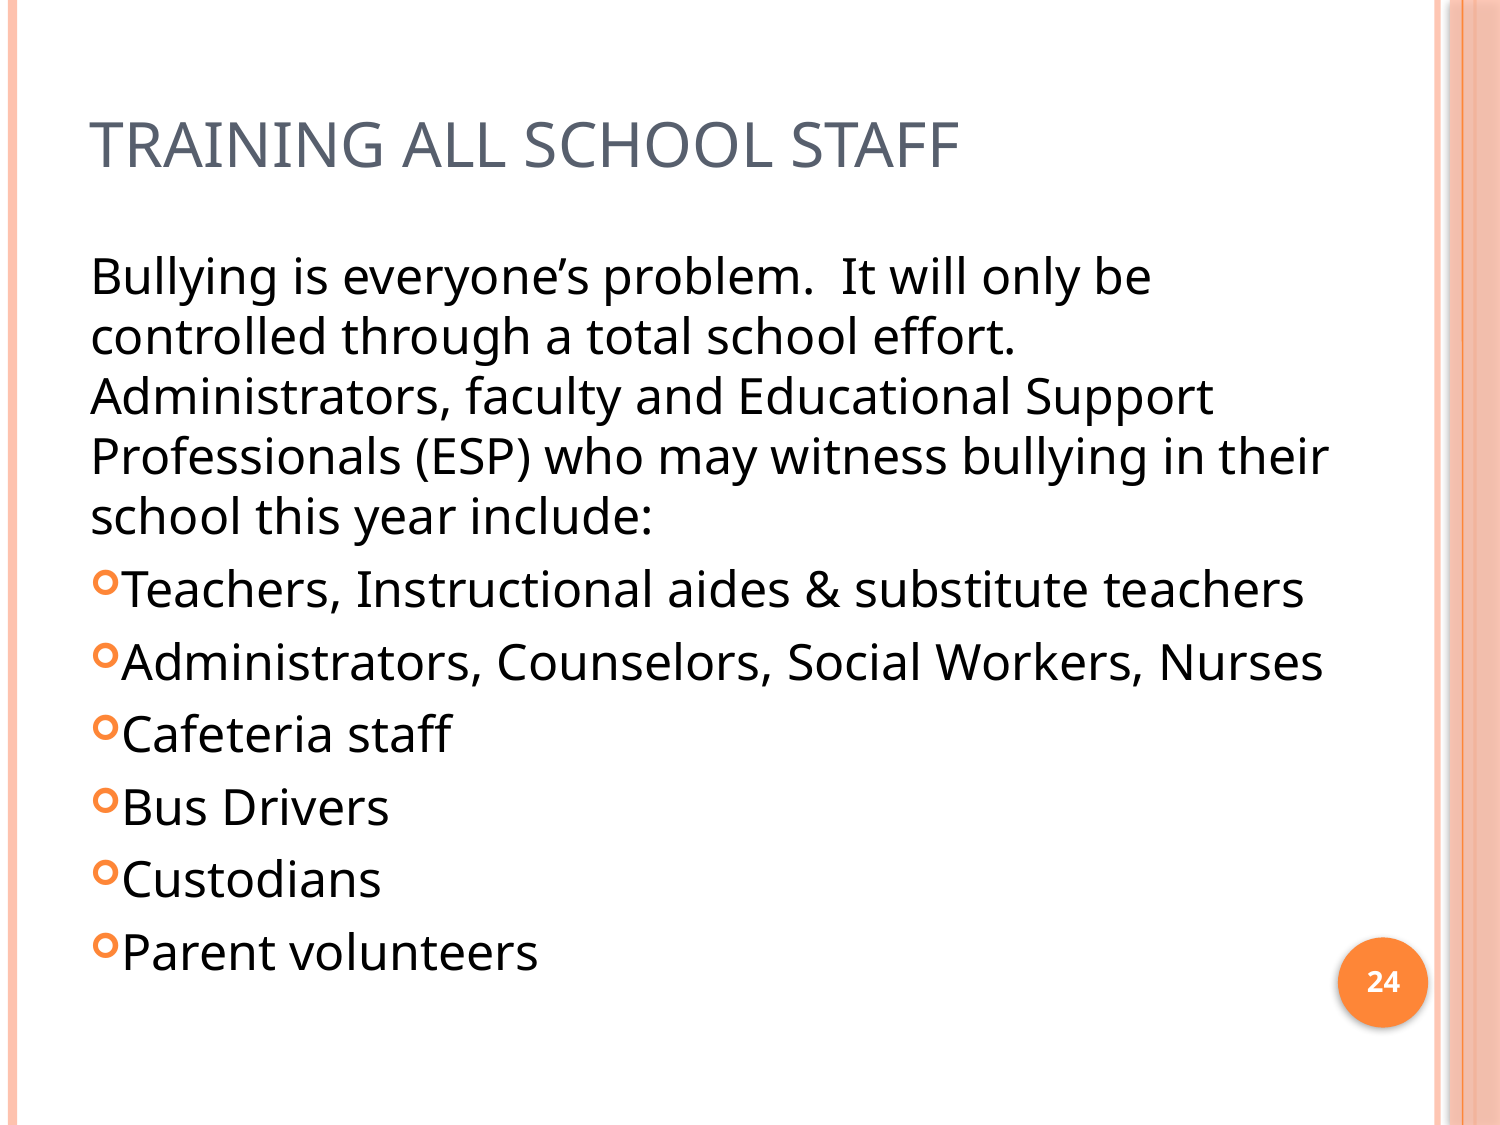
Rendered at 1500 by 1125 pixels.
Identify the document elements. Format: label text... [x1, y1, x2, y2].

slide_number 24 [1333, 940, 1434, 1026]
title Training ALL School Staff [75, 45, 1300, 188]
list Bullying is everyone’s problem. It will only be controlled through a total school effort. Administrators, faculty and Educational Support Professionals (ESP) who may witness bullying in their school this year include: Teachers, Instructional aides & substitute teachers Administrators, Counselors, Social Workers, Nurses Cafeteria staff Bus Drivers Custodians Parent volunteers [75, 237, 1400, 1037]
